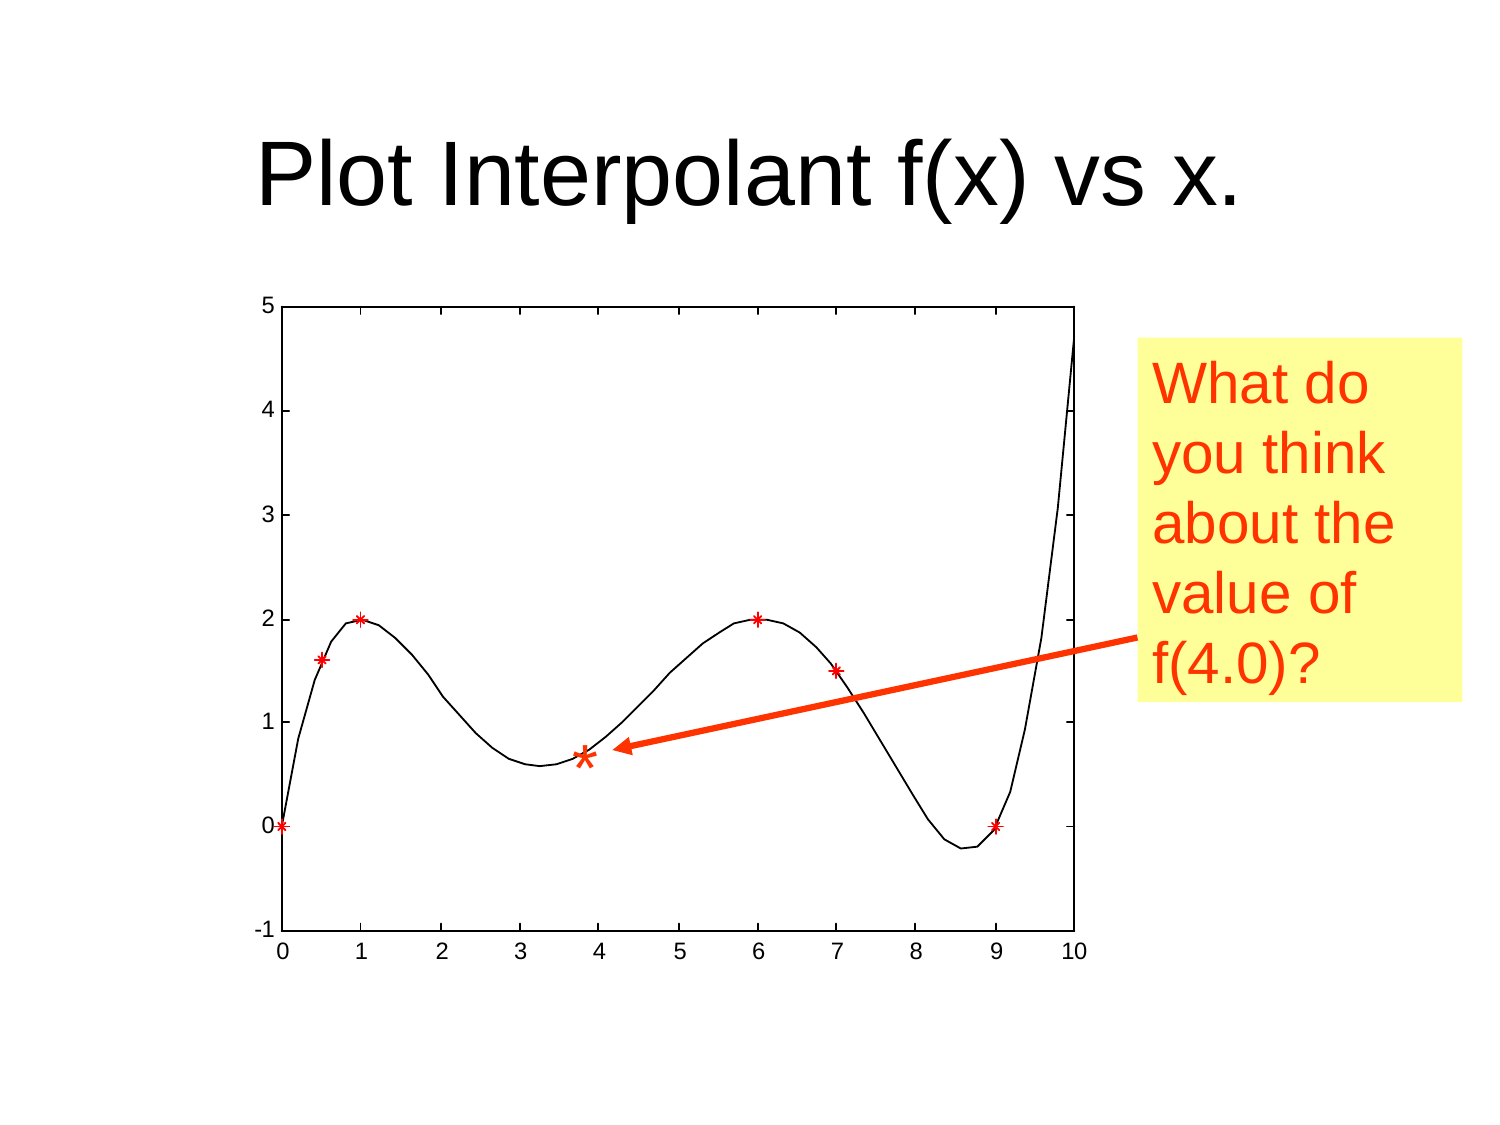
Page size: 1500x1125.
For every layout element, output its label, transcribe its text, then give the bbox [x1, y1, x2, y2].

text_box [557, 337, 1463, 813]
title Plot Interpolant f(x) vs x. [112, 74, 1388, 263]
picture [149, 249, 1176, 1019]
